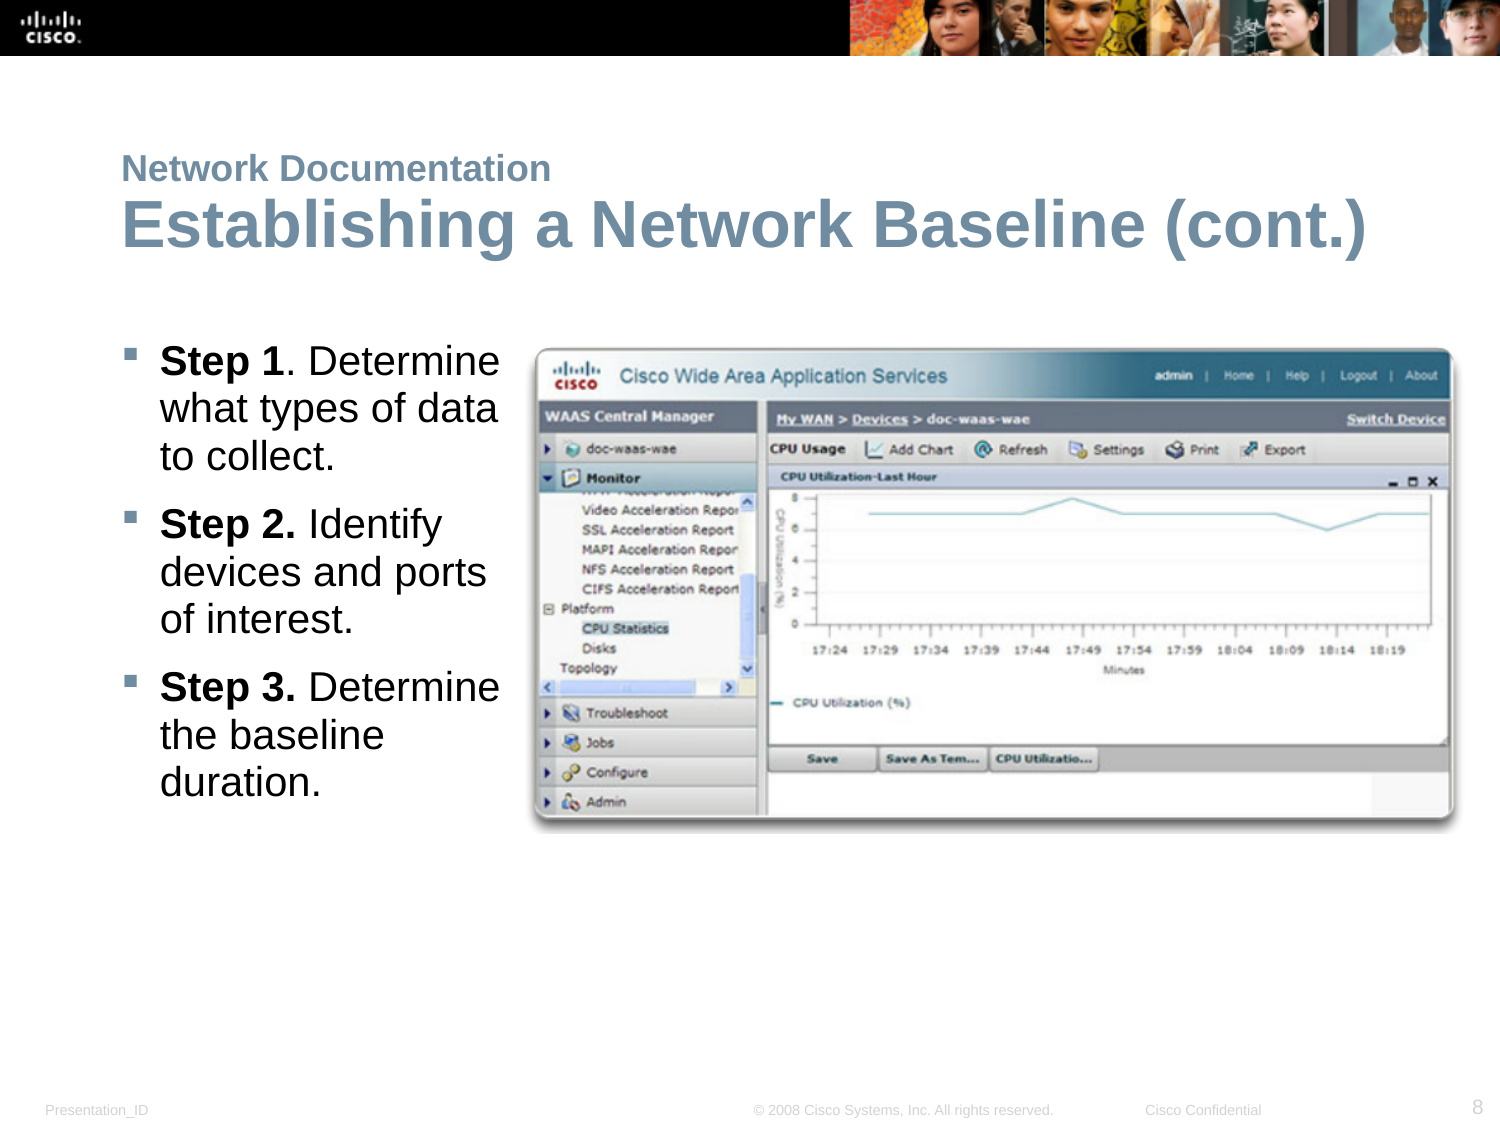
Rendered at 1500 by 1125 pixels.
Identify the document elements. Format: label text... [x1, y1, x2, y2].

picture [524, 332, 1466, 834]
picture [0, 0, 1500, 56]
title Network Documentation Establishing a Network Baseline (cont.) [107, 130, 1444, 269]
list Step 1. Determine what types of data to collect. Step 2. Identify devices and ports of interest. Step 3. Determine the baseline duration. [107, 330, 526, 965]
